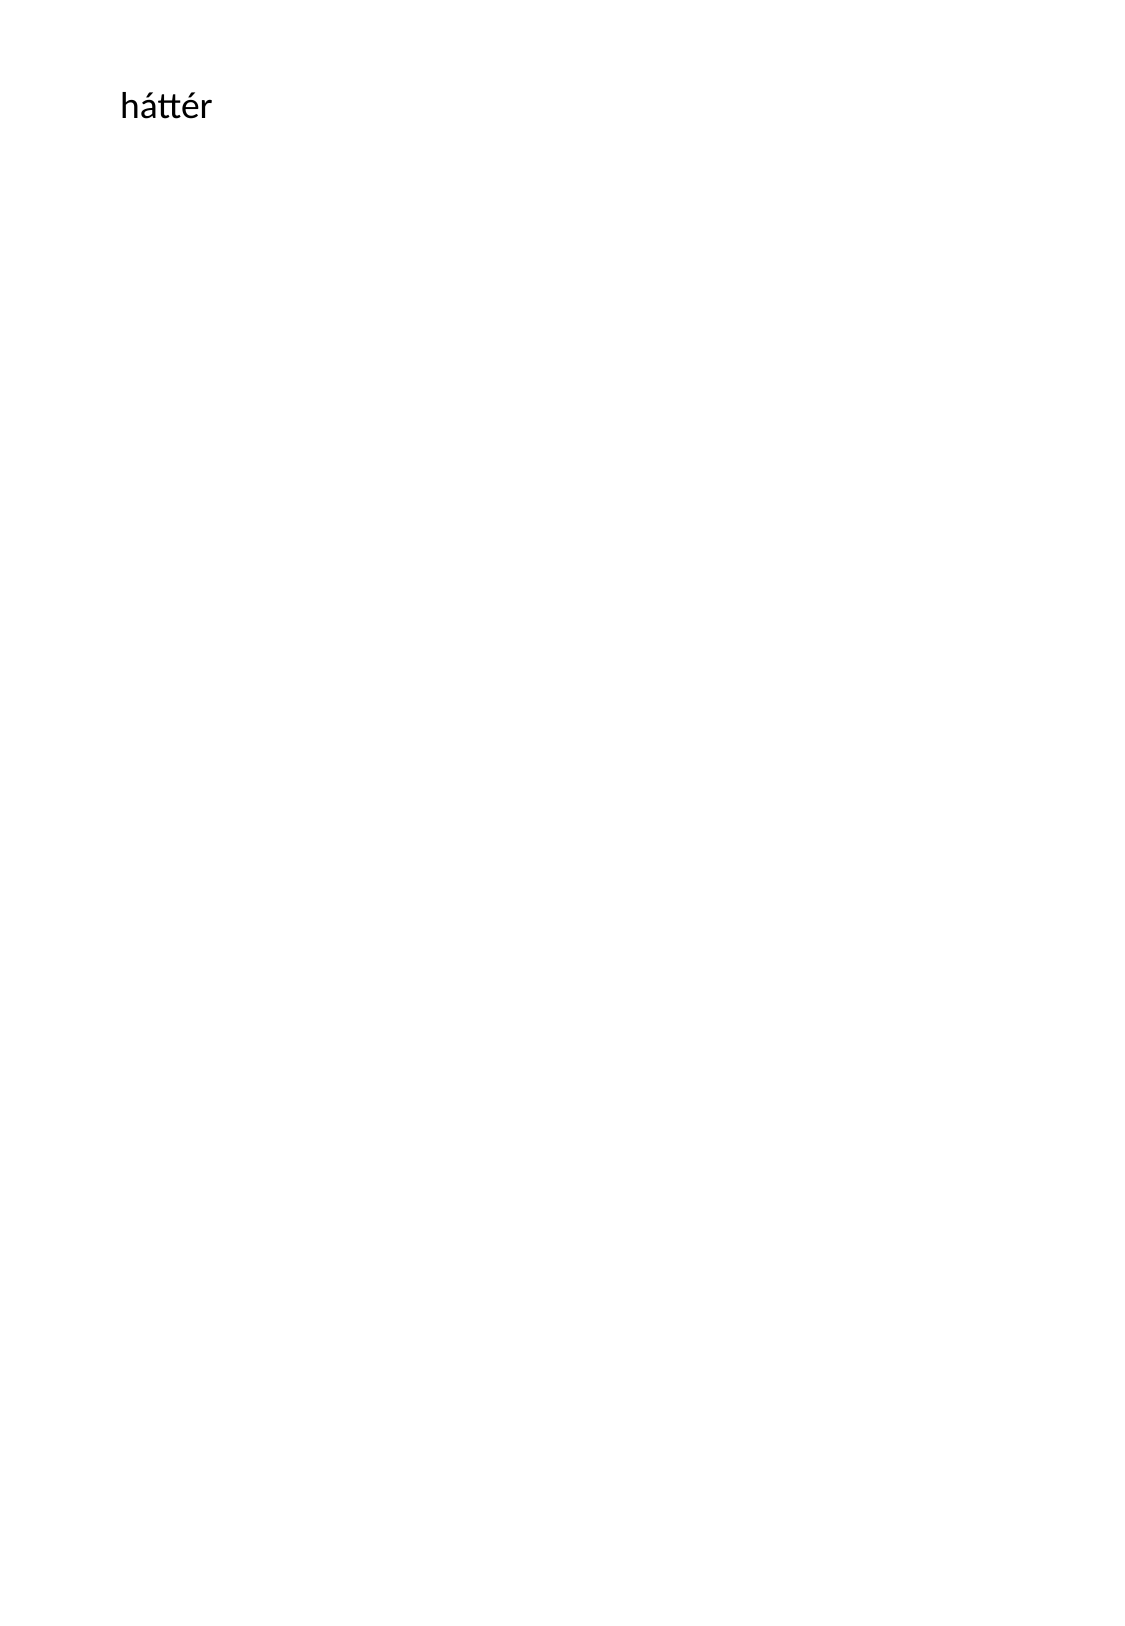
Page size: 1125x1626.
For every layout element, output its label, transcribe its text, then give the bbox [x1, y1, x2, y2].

text_box háttér [105, 74, 938, 134]
